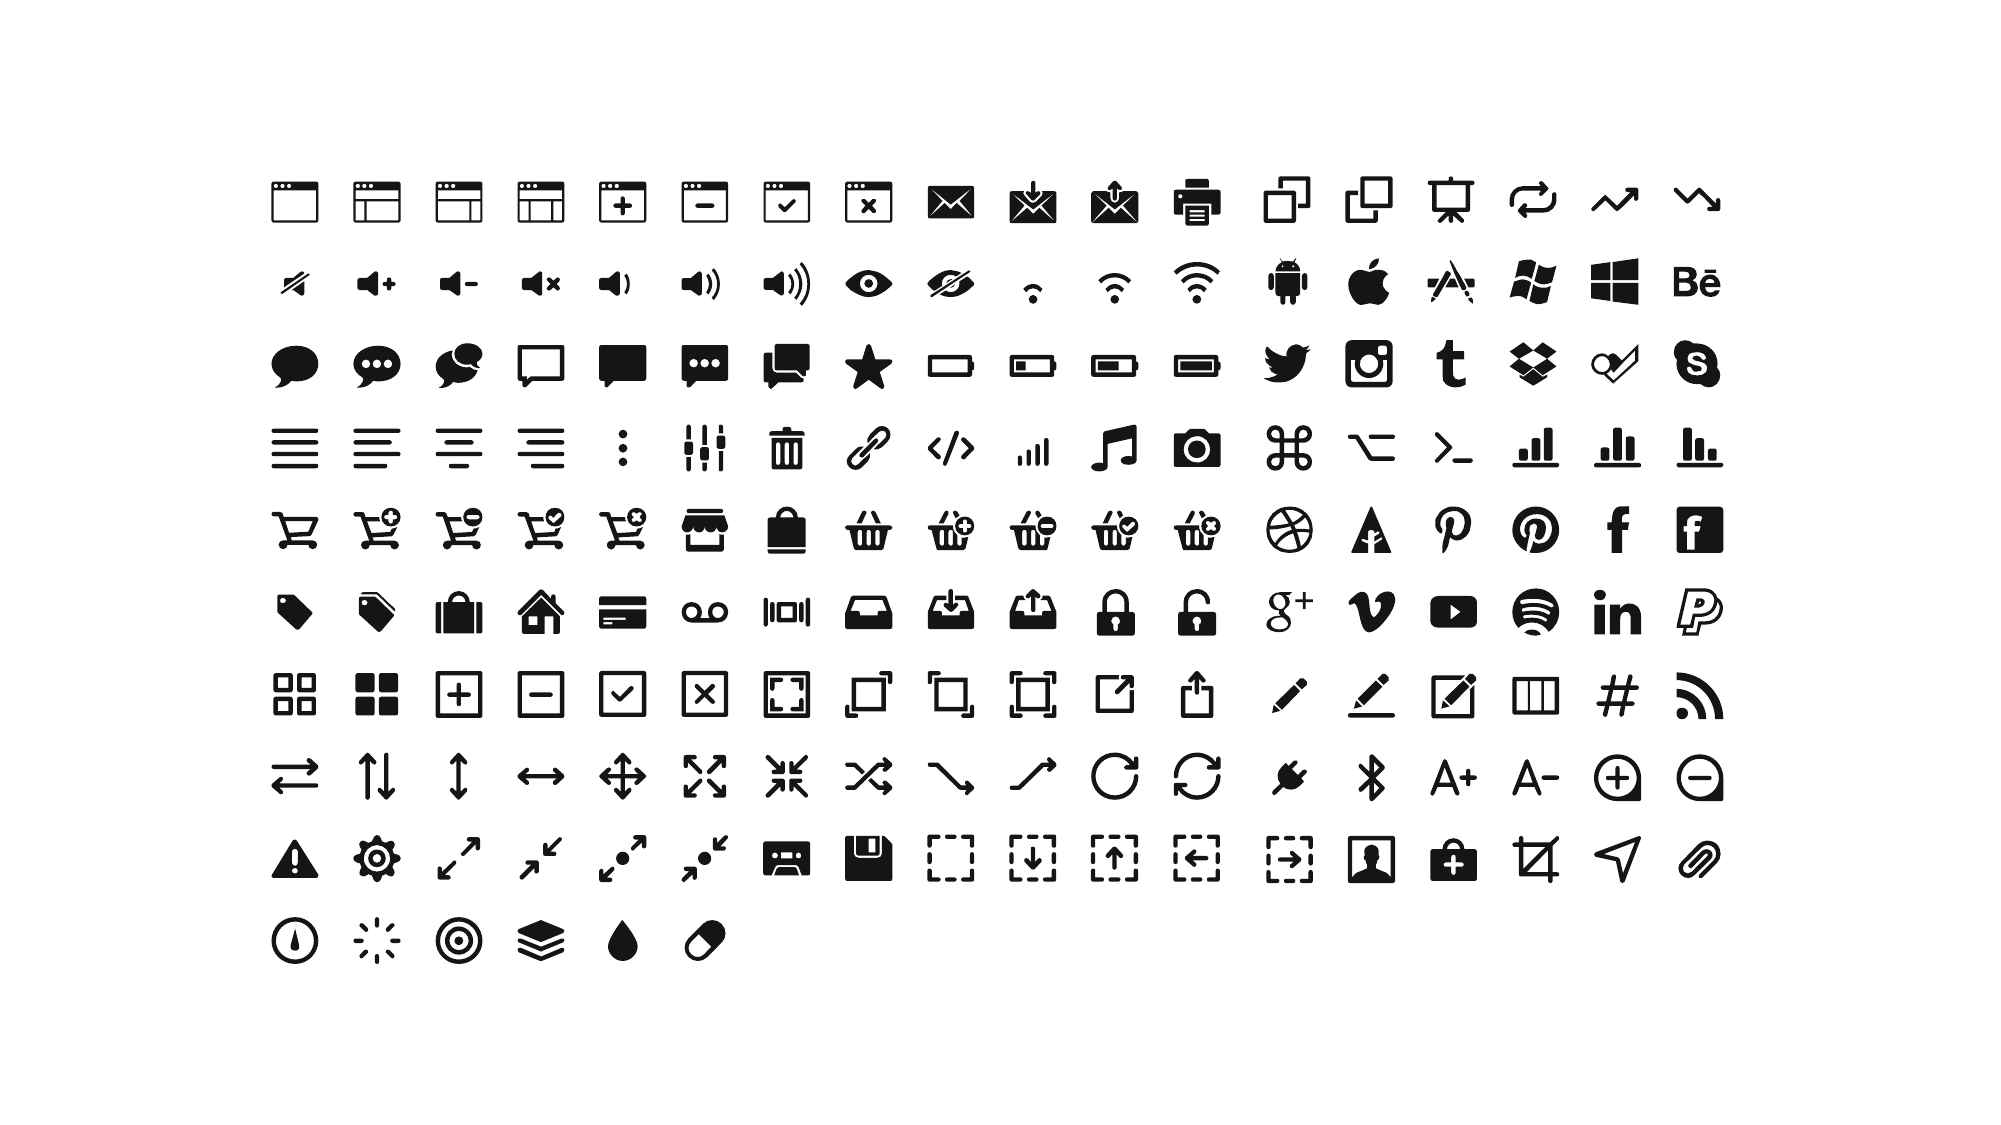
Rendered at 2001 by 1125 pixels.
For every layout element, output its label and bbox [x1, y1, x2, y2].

text_box [353, 938, 364, 944]
text_box [353, 507, 401, 550]
text_box [1431, 673, 1477, 719]
text_box [1009, 180, 1057, 224]
text_box [271, 463, 319, 469]
text_box [517, 589, 565, 634]
text_box [385, 949, 395, 959]
text_box [1517, 192, 1557, 219]
text_box [1275, 258, 1301, 272]
text_box [353, 345, 401, 388]
text_box [464, 281, 478, 287]
text_box [1683, 427, 1692, 461]
text_box [1009, 834, 1023, 848]
text_box [846, 426, 891, 470]
text_box [681, 602, 729, 623]
text_box [718, 451, 724, 472]
text_box [1091, 752, 1139, 800]
text_box [961, 437, 975, 460]
text_box [1266, 853, 1271, 866]
text_box [879, 671, 893, 685]
text_box [845, 181, 893, 223]
text_box [1593, 589, 1606, 601]
text_box [961, 868, 975, 882]
text_box [1009, 589, 1057, 630]
text_box [1593, 462, 1642, 468]
text_box [1524, 629, 1541, 636]
text_box [683, 754, 703, 775]
text_box [1173, 428, 1221, 467]
text_box [1096, 589, 1135, 636]
text_box [763, 671, 811, 718]
text_box [359, 949, 369, 959]
text_box [1459, 768, 1477, 787]
text_box [1190, 877, 1203, 882]
text_box [789, 778, 808, 798]
text_box [927, 354, 975, 377]
text_box [681, 345, 729, 388]
text_box [776, 602, 797, 623]
text_box [1345, 190, 1378, 223]
text_box [943, 430, 959, 466]
text_box [530, 463, 565, 469]
text_box [927, 510, 975, 551]
text_box [763, 181, 811, 223]
text_box [706, 273, 713, 295]
text_box [681, 271, 702, 296]
text_box [1028, 294, 1038, 304]
text_box [546, 277, 560, 291]
text_box [607, 919, 638, 961]
text_box [1190, 834, 1203, 839]
text_box [273, 696, 293, 716]
text_box [624, 273, 630, 295]
text_box [374, 954, 380, 964]
text_box [435, 917, 483, 964]
text_box [599, 181, 647, 223]
text_box [702, 424, 707, 445]
text_box [599, 507, 647, 550]
text_box [1512, 835, 1560, 884]
text_box [712, 835, 729, 851]
text_box [794, 268, 803, 300]
text_box [1358, 754, 1385, 802]
text_box [767, 506, 806, 548]
text_box [845, 525, 893, 551]
text_box [599, 345, 647, 388]
text_box [1272, 678, 1307, 714]
text_box [517, 345, 565, 388]
text_box [1124, 834, 1139, 848]
text_box [271, 839, 319, 878]
text_box [1348, 269, 1390, 305]
text_box [763, 343, 810, 390]
text_box [1042, 868, 1057, 882]
text_box [1023, 283, 1043, 293]
text_box [1268, 273, 1274, 291]
text_box [1009, 868, 1023, 882]
text_box [770, 602, 775, 623]
text_box [763, 271, 784, 296]
text_box [805, 597, 811, 627]
text_box [686, 457, 691, 472]
text_box [359, 923, 369, 933]
text_box [440, 271, 461, 296]
text_box [443, 591, 475, 634]
text_box [927, 868, 941, 882]
text_box [1351, 506, 1392, 553]
text_box [934, 677, 968, 712]
text_box [1026, 834, 1039, 839]
text_box [945, 877, 957, 882]
text_box [718, 424, 724, 434]
text_box [927, 762, 975, 796]
text_box [1173, 852, 1178, 865]
text_box [1678, 840, 1721, 879]
text_box [1591, 282, 1611, 302]
text_box [1035, 443, 1040, 466]
text_box [449, 752, 468, 800]
text_box [435, 602, 442, 634]
text_box [845, 343, 893, 390]
text_box [271, 758, 319, 776]
text_box [618, 429, 628, 439]
text_box [763, 597, 768, 627]
text_box [1009, 671, 1023, 685]
text_box [353, 440, 392, 445]
text_box [618, 443, 628, 453]
text_box [1263, 344, 1311, 383]
text_box [444, 440, 474, 445]
text_box [273, 673, 293, 693]
text_box [1348, 591, 1396, 633]
text_box [1534, 264, 1557, 285]
text_box [681, 670, 729, 717]
text_box [277, 594, 313, 630]
text_box [1173, 834, 1187, 848]
text_box [271, 451, 319, 457]
text_box [1108, 834, 1121, 839]
text_box [845, 835, 893, 881]
text_box [1105, 283, 1125, 293]
text_box [1347, 713, 1396, 718]
text_box [684, 920, 726, 962]
text_box [435, 451, 483, 457]
text_box [599, 752, 647, 800]
text_box [1108, 877, 1121, 882]
text_box [382, 277, 396, 291]
text_box [1594, 604, 1605, 635]
text_box [700, 447, 709, 461]
text_box [1173, 510, 1221, 551]
text_box [517, 938, 565, 952]
text_box [435, 507, 483, 550]
text_box [961, 834, 975, 848]
text_box [353, 181, 401, 223]
text_box [271, 511, 319, 550]
text_box [1105, 846, 1124, 870]
text_box [1436, 340, 1466, 388]
text_box [1266, 425, 1313, 471]
text_box [1676, 754, 1724, 802]
text_box [1531, 438, 1541, 461]
text_box [353, 428, 401, 433]
text_box [927, 852, 932, 865]
text_box [1180, 685, 1214, 718]
text_box [1009, 510, 1057, 551]
text_box [1272, 760, 1308, 796]
text_box [1090, 868, 1105, 882]
text_box [716, 435, 726, 449]
text_box [1178, 589, 1217, 636]
text_box [683, 778, 703, 798]
text_box [1512, 676, 1560, 715]
text_box [681, 515, 729, 533]
text_box [961, 704, 975, 718]
text_box [943, 589, 959, 612]
text_box [616, 851, 630, 865]
text_box [271, 428, 319, 433]
text_box [1110, 294, 1120, 304]
text_box [1434, 432, 1453, 463]
text_box [1283, 835, 1296, 841]
text_box [1173, 868, 1187, 882]
text_box [870, 510, 881, 524]
text_box [521, 271, 543, 296]
text_box [927, 185, 975, 219]
text_box [1180, 273, 1214, 284]
text_box [435, 428, 483, 433]
text_box [765, 778, 785, 798]
text_box [685, 534, 724, 552]
text_box [353, 463, 388, 469]
text_box [1529, 284, 1551, 305]
text_box [697, 851, 712, 865]
text_box [927, 834, 941, 848]
text_box [1512, 506, 1560, 553]
text_box [711, 268, 720, 300]
text_box [1185, 205, 1209, 226]
text_box [1704, 269, 1717, 273]
text_box [1299, 870, 1313, 884]
text_box [1091, 180, 1139, 224]
text_box [519, 860, 539, 880]
text_box [706, 754, 727, 775]
text_box [435, 671, 483, 718]
text_box [1695, 438, 1705, 461]
text_box [280, 271, 310, 296]
text_box [355, 673, 375, 693]
text_box [681, 181, 729, 223]
text_box [1173, 354, 1221, 377]
text_box [1353, 673, 1389, 709]
text_box [1607, 506, 1630, 553]
text_box [945, 834, 957, 839]
text_box [1266, 870, 1280, 884]
text_box [1090, 852, 1096, 865]
text_box [763, 841, 811, 876]
text_box [1625, 436, 1635, 461]
text_box [517, 919, 565, 942]
text_box [1427, 259, 1475, 304]
text_box [599, 670, 647, 717]
text_box [1098, 273, 1132, 284]
text_box [271, 917, 319, 964]
text_box [1024, 846, 1042, 870]
text_box [1206, 868, 1220, 882]
text_box [355, 696, 375, 716]
text_box [1095, 675, 1134, 713]
text_box [1187, 284, 1207, 293]
text_box [1427, 176, 1475, 223]
text_box [799, 602, 804, 623]
text_box [1009, 852, 1014, 865]
text_box [1016, 677, 1050, 712]
text_box [686, 508, 724, 514]
text_box [599, 866, 615, 883]
text_box [1173, 189, 1221, 215]
text_box [358, 752, 377, 800]
text_box [1266, 835, 1280, 850]
text_box [845, 704, 859, 718]
text_box [297, 673, 316, 693]
text_box [1509, 181, 1549, 208]
text_box [517, 451, 565, 457]
text_box [1299, 835, 1313, 850]
text_box [845, 757, 893, 796]
text_box [1173, 774, 1221, 800]
text_box [702, 462, 707, 472]
text_box [385, 923, 395, 933]
text_box [1435, 506, 1472, 554]
text_box [297, 696, 316, 716]
text_box [789, 754, 808, 775]
text_box [1278, 176, 1311, 209]
text_box [599, 271, 620, 296]
text_box [1612, 258, 1639, 281]
text_box [448, 463, 470, 469]
text_box [1009, 757, 1057, 790]
text_box [1515, 259, 1537, 279]
text_box [927, 595, 975, 630]
text_box [799, 262, 811, 306]
text_box [1452, 458, 1473, 463]
text_box [1192, 294, 1202, 304]
text_box [1612, 282, 1639, 305]
text_box [271, 440, 319, 445]
text_box [390, 938, 401, 944]
text_box [618, 457, 628, 467]
text_box [599, 596, 647, 606]
text_box [435, 181, 483, 223]
text_box [1591, 187, 1639, 212]
text_box [1676, 462, 1724, 468]
text_box [1277, 850, 1302, 869]
text_box [845, 595, 893, 630]
text_box [845, 270, 893, 298]
text_box [1263, 190, 1297, 223]
text_box [460, 837, 481, 856]
text_box [1673, 266, 1698, 297]
text_box [927, 270, 975, 298]
text_box [1283, 878, 1296, 884]
text_box [1591, 343, 1639, 384]
text_box [374, 917, 380, 928]
text_box [517, 428, 565, 433]
text_box [1295, 592, 1313, 610]
text_box [1090, 834, 1105, 848]
text_box [517, 507, 565, 550]
text_box [1215, 852, 1220, 865]
text_box [353, 451, 401, 457]
text_box [969, 852, 975, 865]
text_box [353, 835, 401, 883]
text_box [1676, 672, 1724, 720]
text_box [517, 767, 565, 786]
text_box [767, 549, 806, 554]
text_box [271, 345, 319, 388]
text_box [357, 271, 379, 296]
text_box [706, 778, 727, 798]
text_box [1043, 704, 1057, 718]
text_box [1275, 273, 1308, 305]
text_box [1308, 853, 1313, 866]
text_box [1124, 868, 1139, 882]
text_box [1188, 671, 1206, 695]
text_box [1173, 262, 1220, 275]
text_box [526, 440, 565, 445]
text_box [1591, 262, 1611, 281]
text_box [1593, 835, 1642, 884]
text_box [1613, 427, 1622, 461]
text_box [1707, 448, 1717, 461]
text_box [1184, 849, 1209, 867]
text_box [1360, 176, 1393, 209]
text_box [1518, 448, 1528, 461]
text_box [1043, 671, 1057, 685]
text_box [1347, 835, 1396, 884]
text_box [517, 947, 565, 961]
text_box [1512, 462, 1560, 468]
text_box [788, 273, 795, 295]
text_box [378, 696, 399, 716]
text_box [771, 437, 803, 470]
text_box [769, 426, 805, 436]
text_box [1042, 834, 1057, 848]
text_box [599, 609, 647, 629]
text_box [1543, 427, 1553, 461]
text_box [378, 673, 399, 693]
text_box [1026, 449, 1031, 466]
text_box [1091, 354, 1139, 377]
text_box [1368, 258, 1379, 270]
text_box [1009, 704, 1023, 718]
text_box [1541, 775, 1560, 780]
text_box [1026, 877, 1039, 882]
text_box [271, 181, 319, 223]
text_box [1266, 592, 1293, 633]
text_box [1266, 506, 1313, 553]
text_box [543, 837, 562, 856]
text_box [1206, 834, 1220, 848]
text_box [1509, 279, 1532, 300]
text_box [271, 776, 319, 795]
text_box [630, 835, 647, 851]
text_box [1673, 187, 1721, 212]
text_box [1509, 342, 1557, 386]
text_box [358, 592, 396, 632]
text_box [517, 671, 565, 718]
text_box [1593, 754, 1642, 802]
text_box [437, 860, 457, 880]
text_box [1676, 506, 1724, 553]
text_box [377, 752, 396, 800]
text_box [476, 602, 483, 634]
text_box [1051, 852, 1057, 865]
text_box [1512, 588, 1560, 632]
text_box [1173, 752, 1221, 779]
text_box [1673, 340, 1721, 388]
text_box [1009, 354, 1057, 377]
text_box [927, 671, 941, 685]
text_box [1512, 759, 1542, 796]
text_box [1430, 759, 1460, 796]
text_box [1596, 674, 1640, 717]
text_box [1699, 274, 1721, 297]
text_box [1345, 340, 1393, 388]
text_box [765, 754, 785, 775]
text_box [684, 441, 694, 455]
text_box [1133, 852, 1139, 865]
text_box [1600, 447, 1610, 461]
text_box [1609, 603, 1642, 635]
text_box [517, 181, 565, 223]
text_box [1185, 178, 1209, 188]
text_box [1091, 424, 1137, 472]
text_box [1017, 455, 1023, 466]
text_box [681, 866, 697, 883]
text_box [1091, 510, 1139, 551]
text_box [856, 510, 867, 524]
text_box [1676, 588, 1723, 636]
text_box [1044, 437, 1049, 466]
text_box [851, 677, 886, 712]
text_box [1347, 434, 1396, 461]
text_box [1430, 595, 1477, 628]
text_box [686, 424, 691, 440]
text_box [927, 437, 941, 460]
text_box [1430, 838, 1477, 881]
text_box [435, 343, 483, 389]
